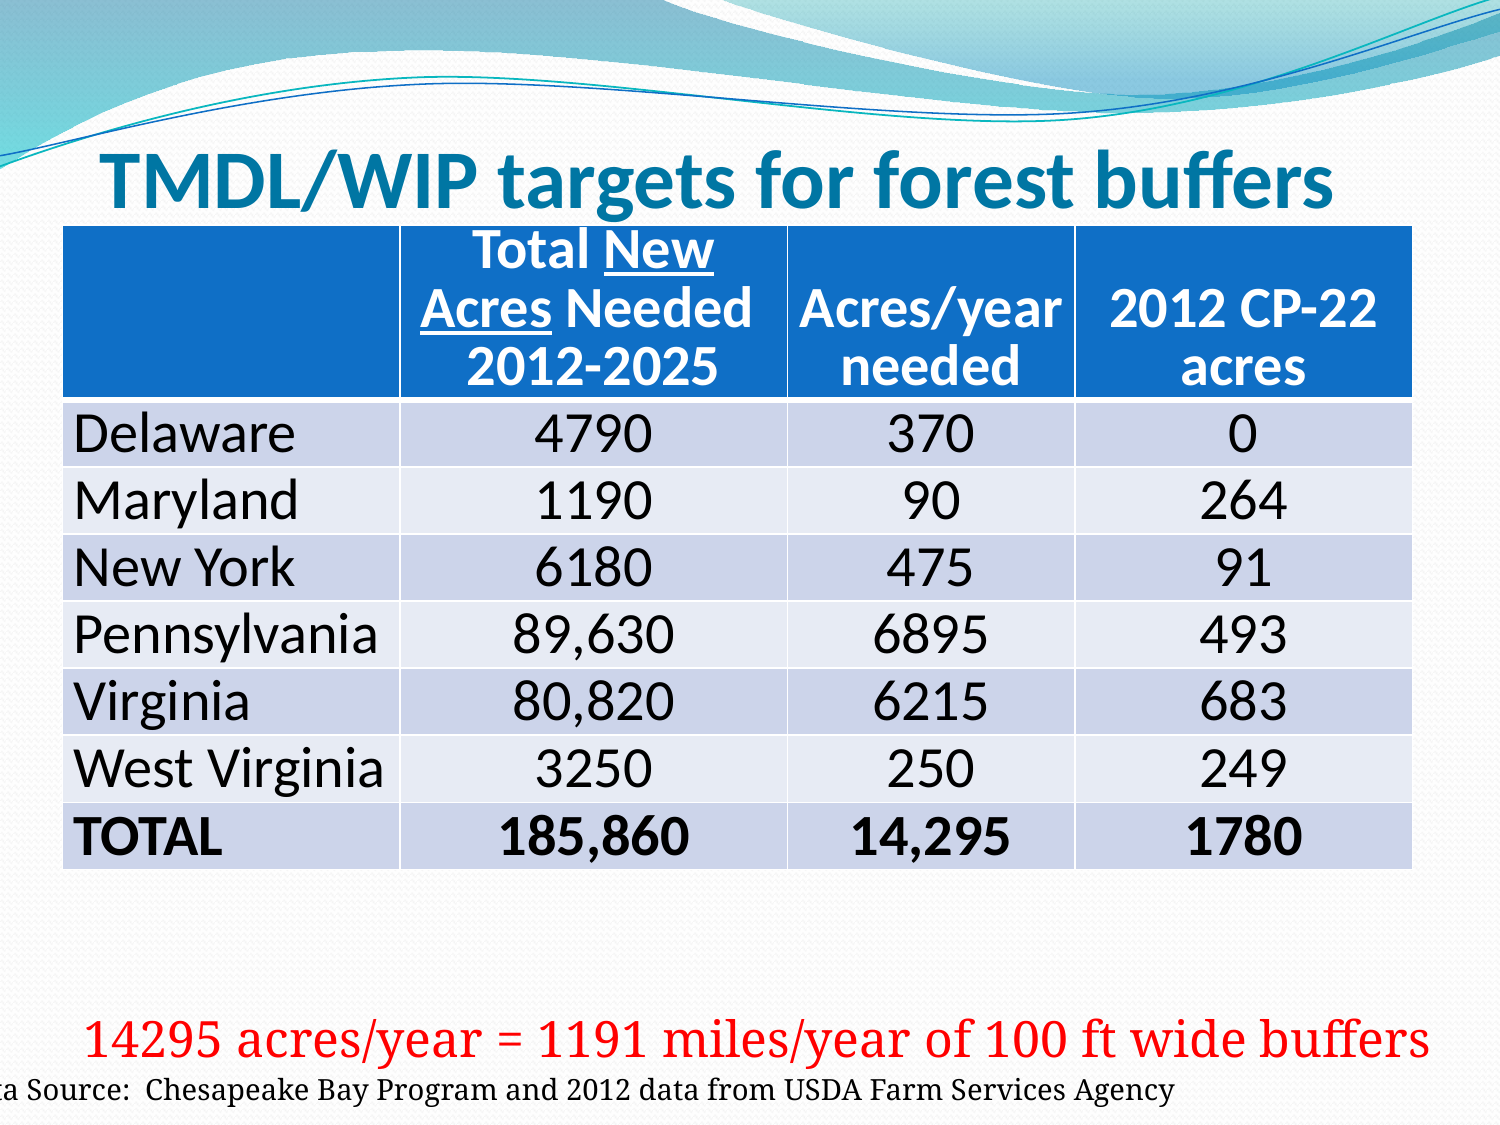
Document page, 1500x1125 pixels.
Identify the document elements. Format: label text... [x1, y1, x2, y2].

text_box 14295 acres/year = 1191 miles/year of 100 ft wide buffers [49, 999, 1465, 1075]
title TMDL/WIP targets for forest buffers [99, 99, 1375, 224]
table_cell 475 [788, 535, 1074, 600]
table_cell 185,860 [401, 803, 787, 869]
table_cell 89,630 [401, 602, 787, 667]
table_cell Delaware [63, 403, 399, 466]
table_header 2012 CP-22 acres [1076, 226, 1412, 397]
table_cell TOTAL [63, 803, 399, 869]
table_header Acres/year needed [788, 226, 1074, 397]
table_cell Virginia [63, 669, 399, 734]
table_cell 1780 [1076, 803, 1412, 869]
table_cell 249 [1076, 736, 1412, 802]
table_cell 14,295 [788, 803, 1074, 869]
table_cell West Virginia [63, 736, 399, 802]
table_cell 250 [788, 736, 1074, 802]
table_cell Pennsylvania [63, 602, 399, 667]
table_cell 370 [788, 403, 1074, 466]
table_cell 80,820 [401, 669, 787, 734]
table_cell 0 [1076, 403, 1412, 466]
table_cell 6215 [788, 669, 1074, 734]
table_cell 6895 [788, 602, 1074, 667]
table_cell 3250 [401, 736, 787, 802]
table_cell 91 [1076, 535, 1412, 600]
table_header Total New Acres Needed 2012-2025 [401, 226, 787, 397]
table_cell New York [63, 535, 399, 600]
table_header [63, 226, 399, 397]
table_cell 6180 [401, 535, 787, 600]
table_cell 4790 [401, 403, 787, 466]
table_cell 683 [1076, 669, 1412, 734]
table_cell 1190 [401, 468, 787, 533]
text_box Data Source: Chesapeake Bay Program and 2012 data from USDA Farm Services Agency [0, 1064, 1191, 1115]
table_cell 90 [788, 468, 1074, 533]
table_cell Maryland [63, 468, 399, 533]
table_cell 493 [1076, 602, 1412, 667]
table_cell 264 [1076, 468, 1412, 533]
